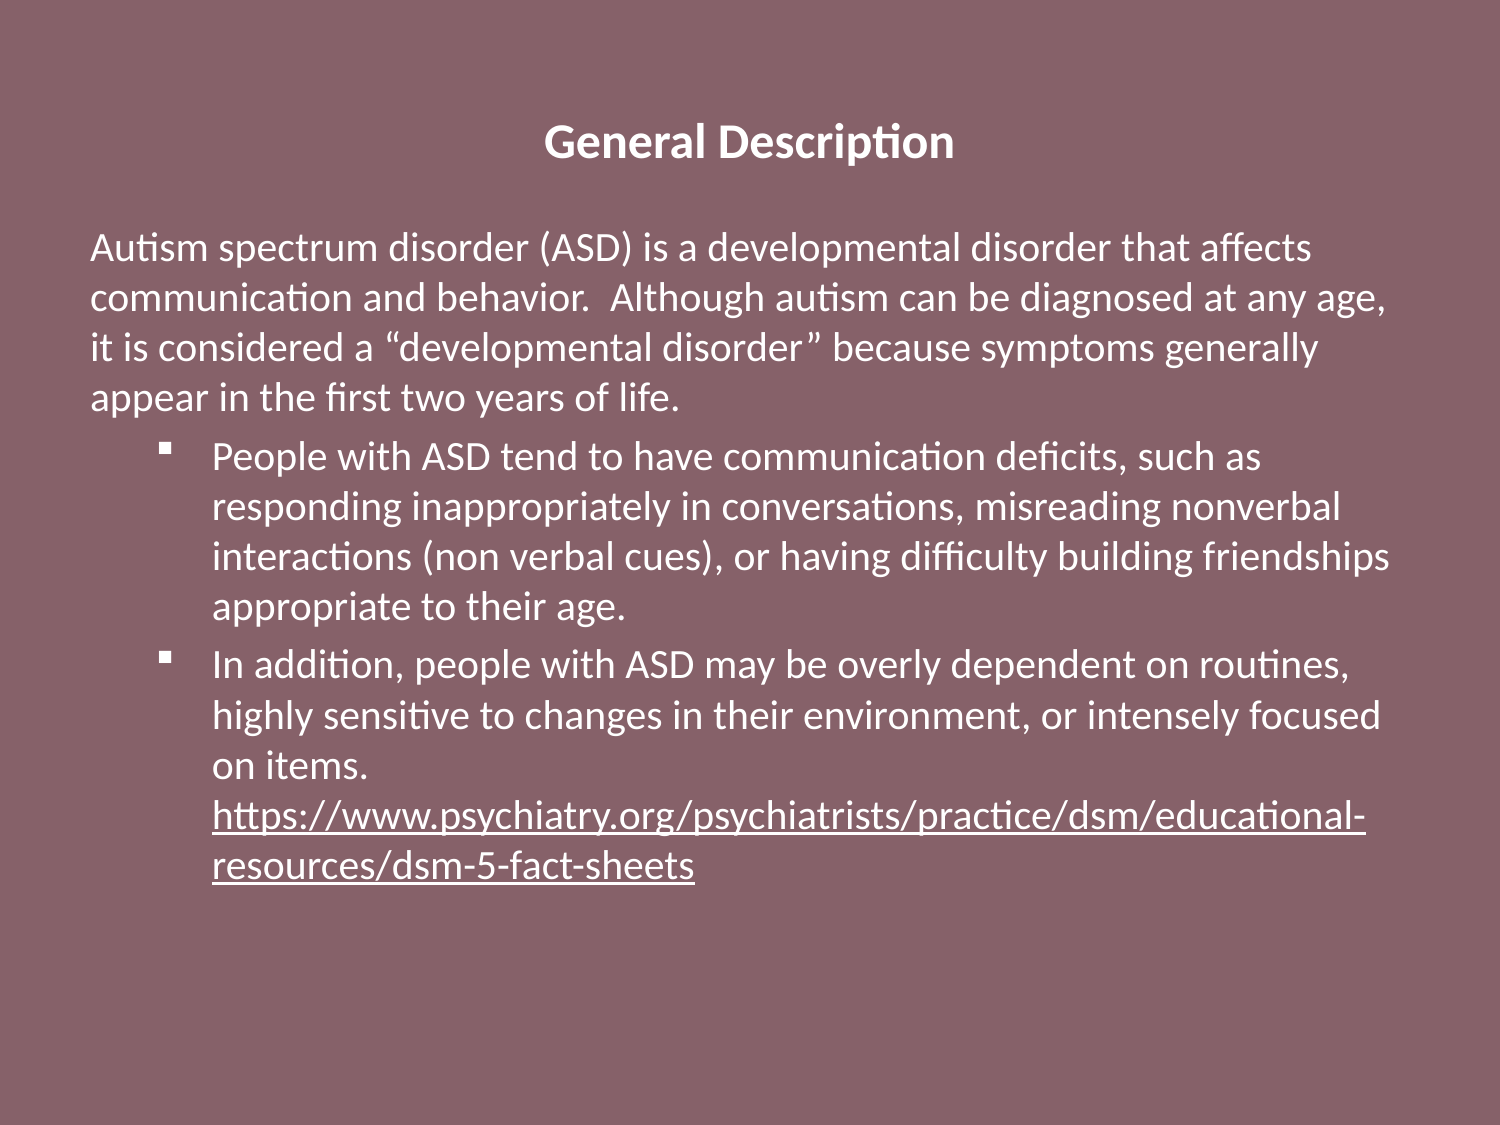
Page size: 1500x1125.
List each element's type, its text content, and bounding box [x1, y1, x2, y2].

list Autism spectrum disorder (ASD) is a developmental disorder that affects communication and behavior. Although autism can be diagnosed at any age, it is considered a “developmental disorder” because symptoms generally appear in the first two years of life. People with ASD tend to have communication deficits, such as responding inappropriately in conversa­tions, misreading nonverbal interactions (non verbal cues), or having difficulty building friendships appropriate to their age. In addition, people with ASD may be overly dependent on routines, highly sensitive to changes in their environment, or intensely focused on items. https://www.psychiatry.org/psychiatrists/practice/dsm/educational-resources/dsm-5-fact-sheets [75, 212, 1425, 1005]
title General Description [75, 45, 1425, 212]
